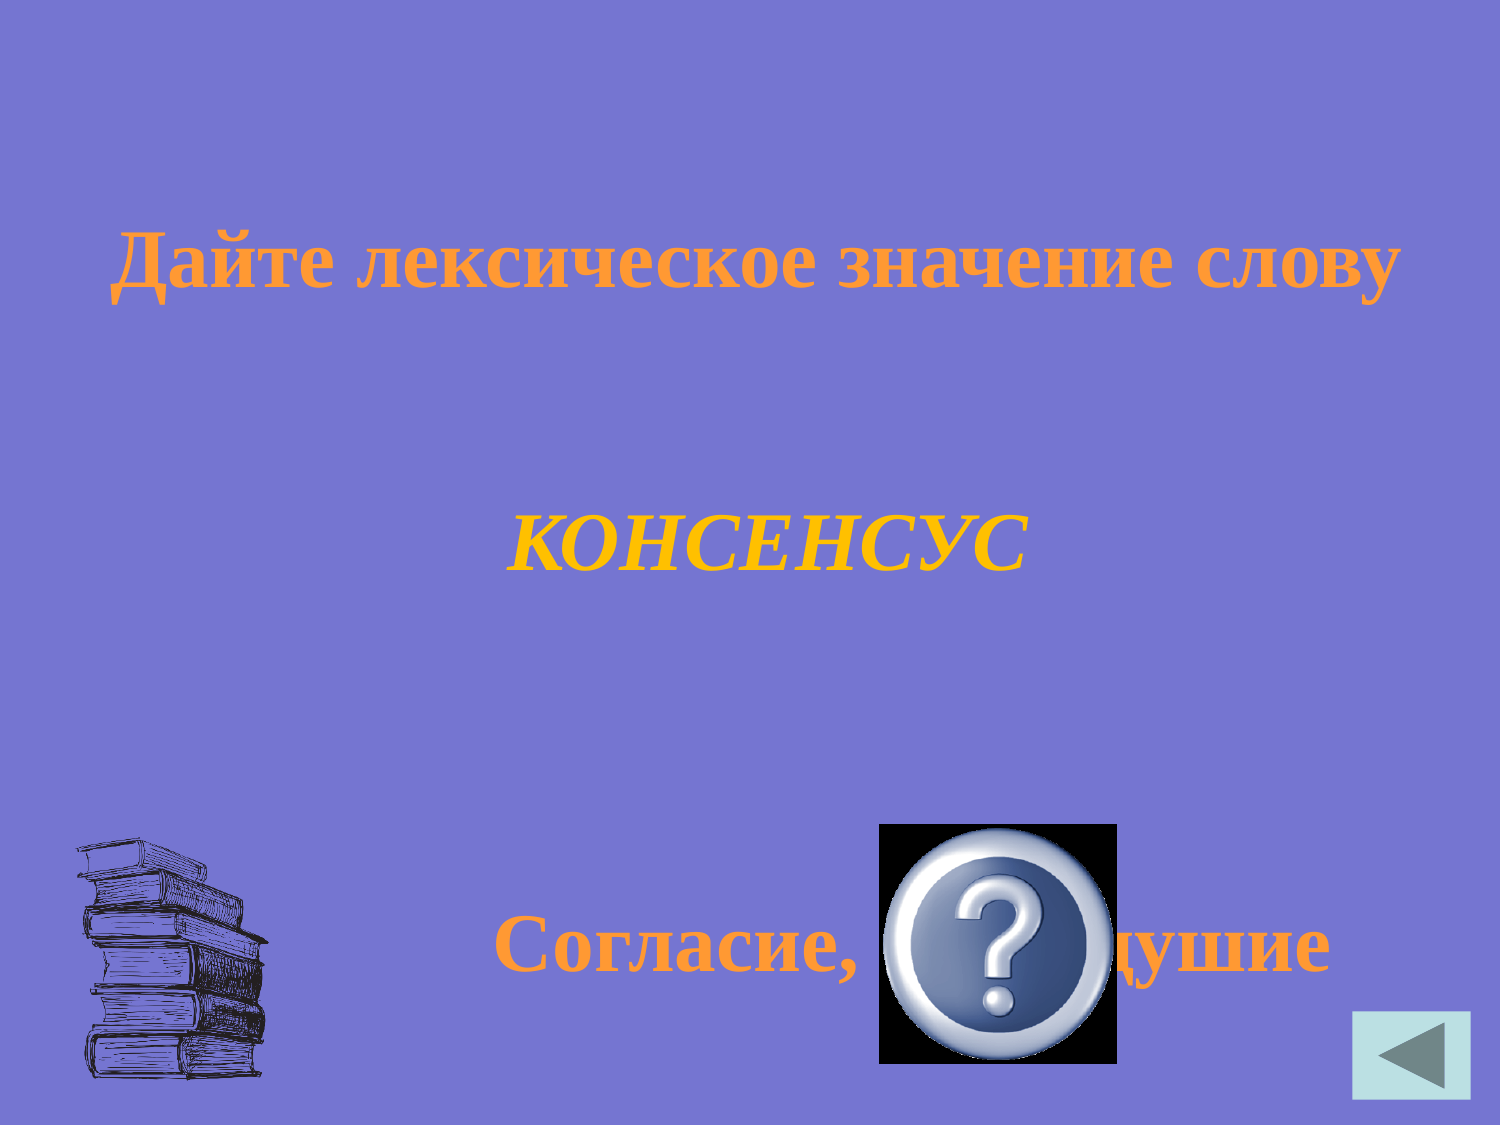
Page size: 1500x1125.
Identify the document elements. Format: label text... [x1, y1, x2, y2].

text_box Согласие, единодушие [1121, 880, 1500, 996]
picture [879, 823, 1118, 1065]
text_box Дайте лексическое значение слову КОНСЕНСУС [17, 196, 1500, 901]
picture [38, 825, 306, 1092]
text_box Согласие, единодушие [478, 880, 874, 996]
text_box [1352, 1011, 1471, 1100]
